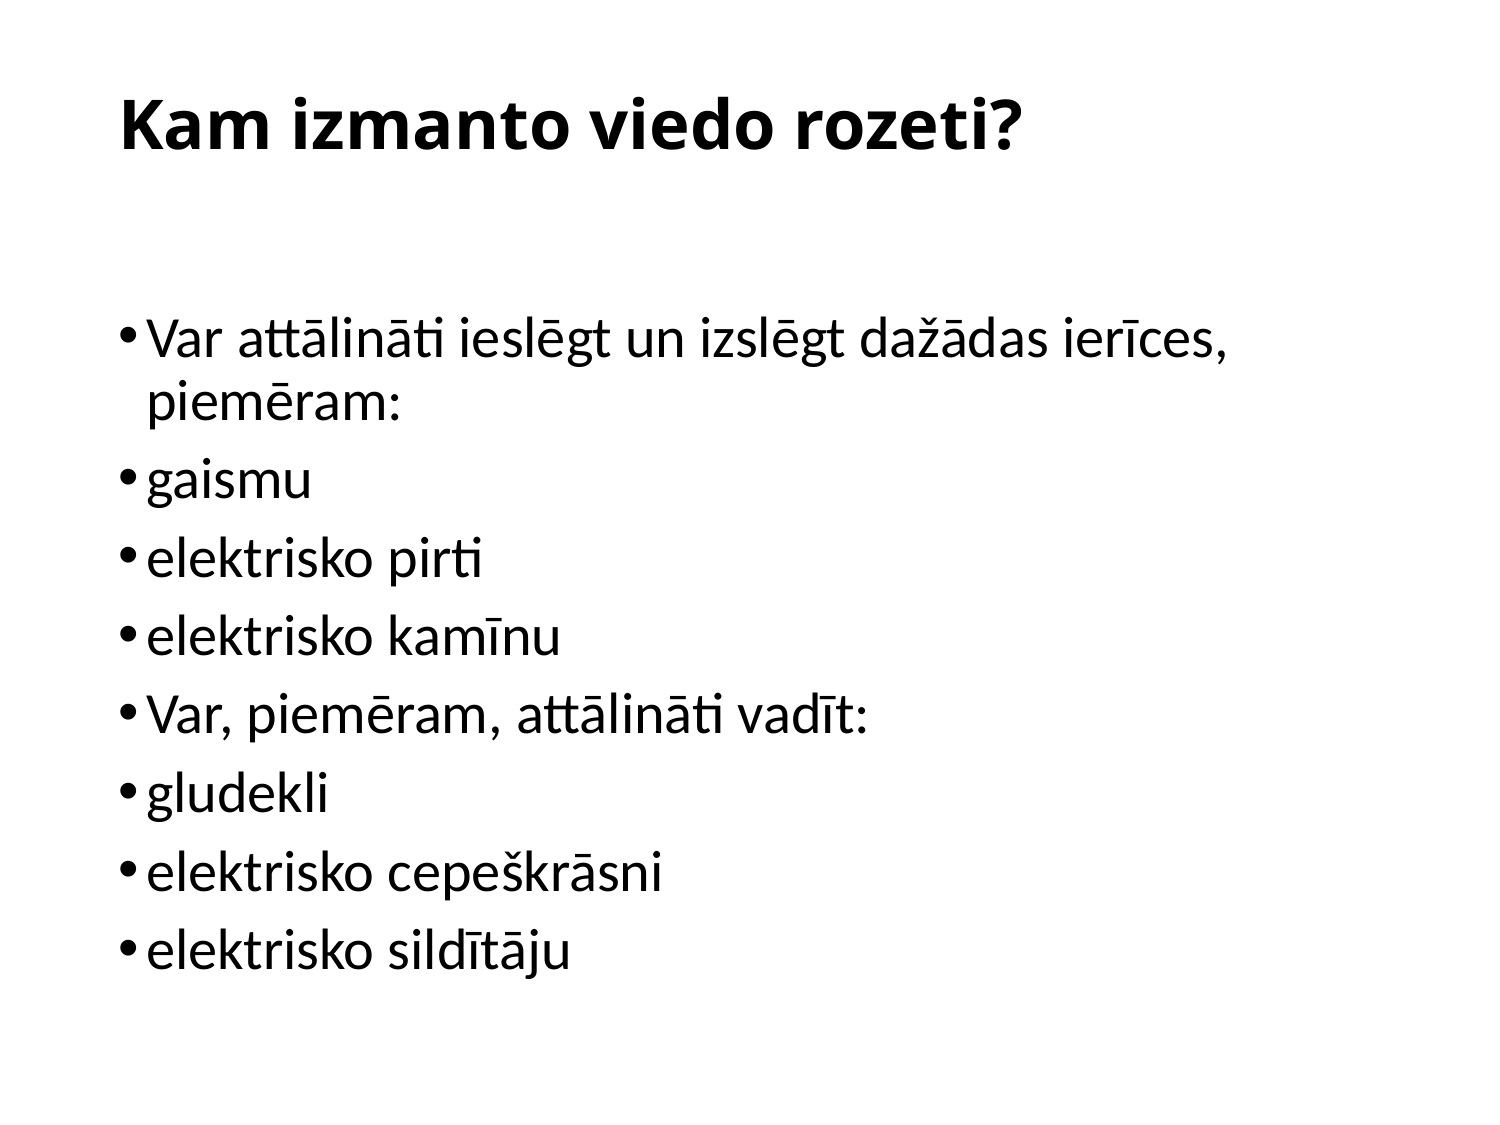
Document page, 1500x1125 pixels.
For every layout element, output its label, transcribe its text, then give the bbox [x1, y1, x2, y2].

list Var attālināti ieslēgt un izslēgt dažādas ierīces, piemēram: gaismu elektrisko pirti elektrisko kamīnu Var, piemēram, attālināti vadīt: gludekli elektrisko cepeškrāsni elektrisko sildītāju [103, 299, 1397, 1014]
title Kam izmanto viedo rozeti? [103, 59, 1397, 278]
